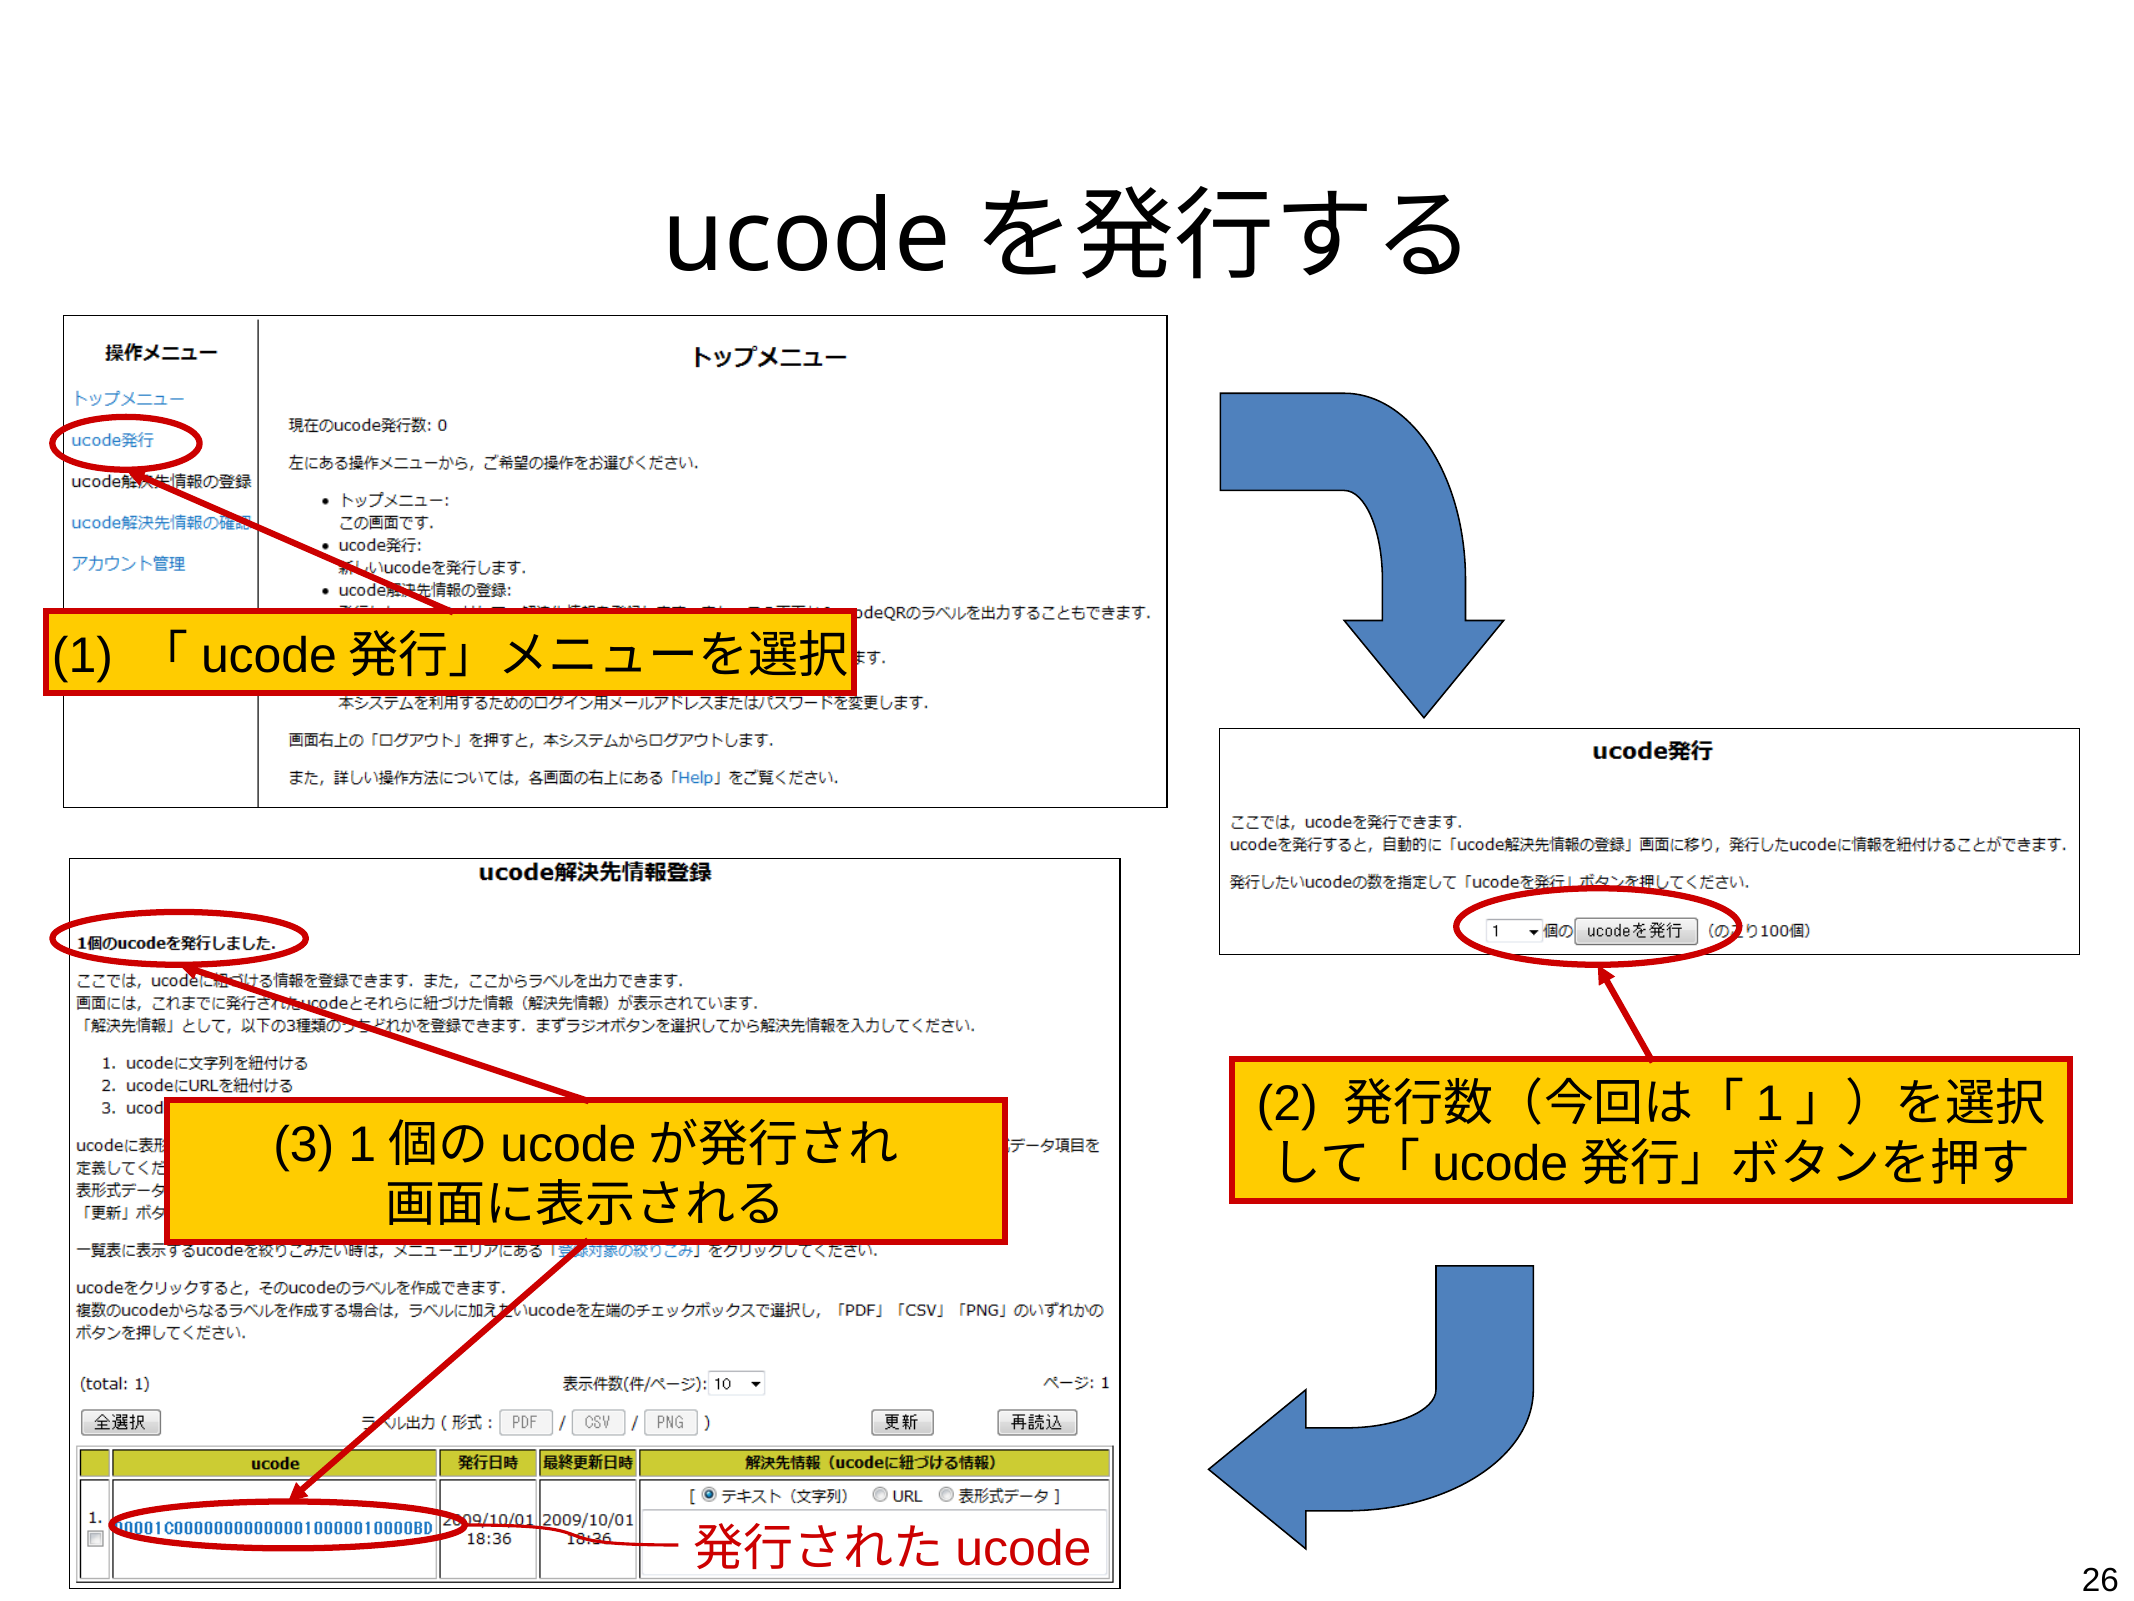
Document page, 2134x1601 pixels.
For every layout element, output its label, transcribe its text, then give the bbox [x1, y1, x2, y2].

text_box [52, 433, 58, 454]
picture [63, 316, 1167, 807]
text_box [52, 927, 64, 950]
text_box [467, 1524, 693, 1546]
title ucodeを発行する [62, 107, 2075, 355]
text_box [1208, 1265, 1534, 1549]
text_box [1220, 393, 1504, 718]
picture [69, 858, 1120, 1588]
slide_number 26 [1635, 1549, 2134, 1601]
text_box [1597, 967, 1652, 1057]
text_box (1) 「ucode発行」メニューを選択 [46, 611, 58, 693]
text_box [287, 1250, 587, 1499]
text_box (2) 発行数（今回は「1」）を選択 して「ucode発行」ボタンを押す [1232, 1059, 2070, 1202]
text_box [178, 967, 587, 1098]
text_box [125, 472, 451, 609]
picture [1220, 729, 2080, 955]
